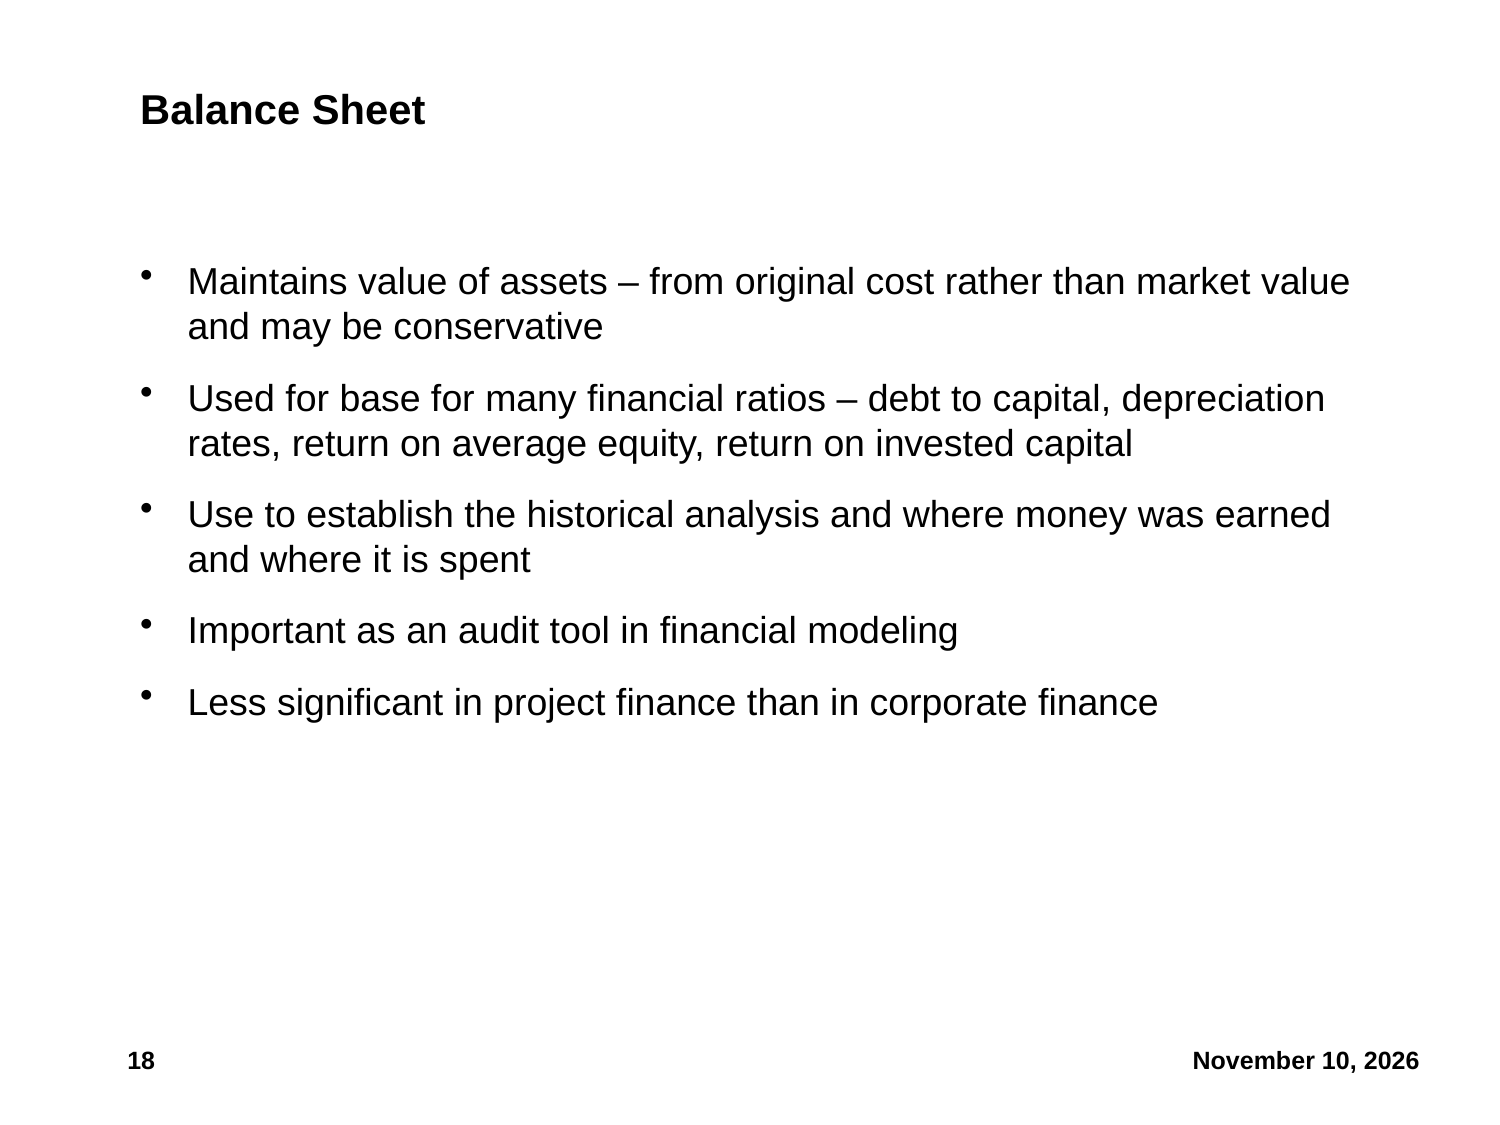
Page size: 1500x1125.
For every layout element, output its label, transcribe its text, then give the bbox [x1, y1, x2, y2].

list Maintains value of assets – from original cost rather than market value and may be conservative Used for base for many financial ratios – debt to capital, depreciation rates, return on average equity, return on invested capital Use to establish the historical analysis and where money was earned and where it is spent Important as an audit tool in financial modeling Less significant in project finance than in corporate finance [124, 249, 1413, 1001]
title Balance Sheet [124, 74, 1376, 226]
